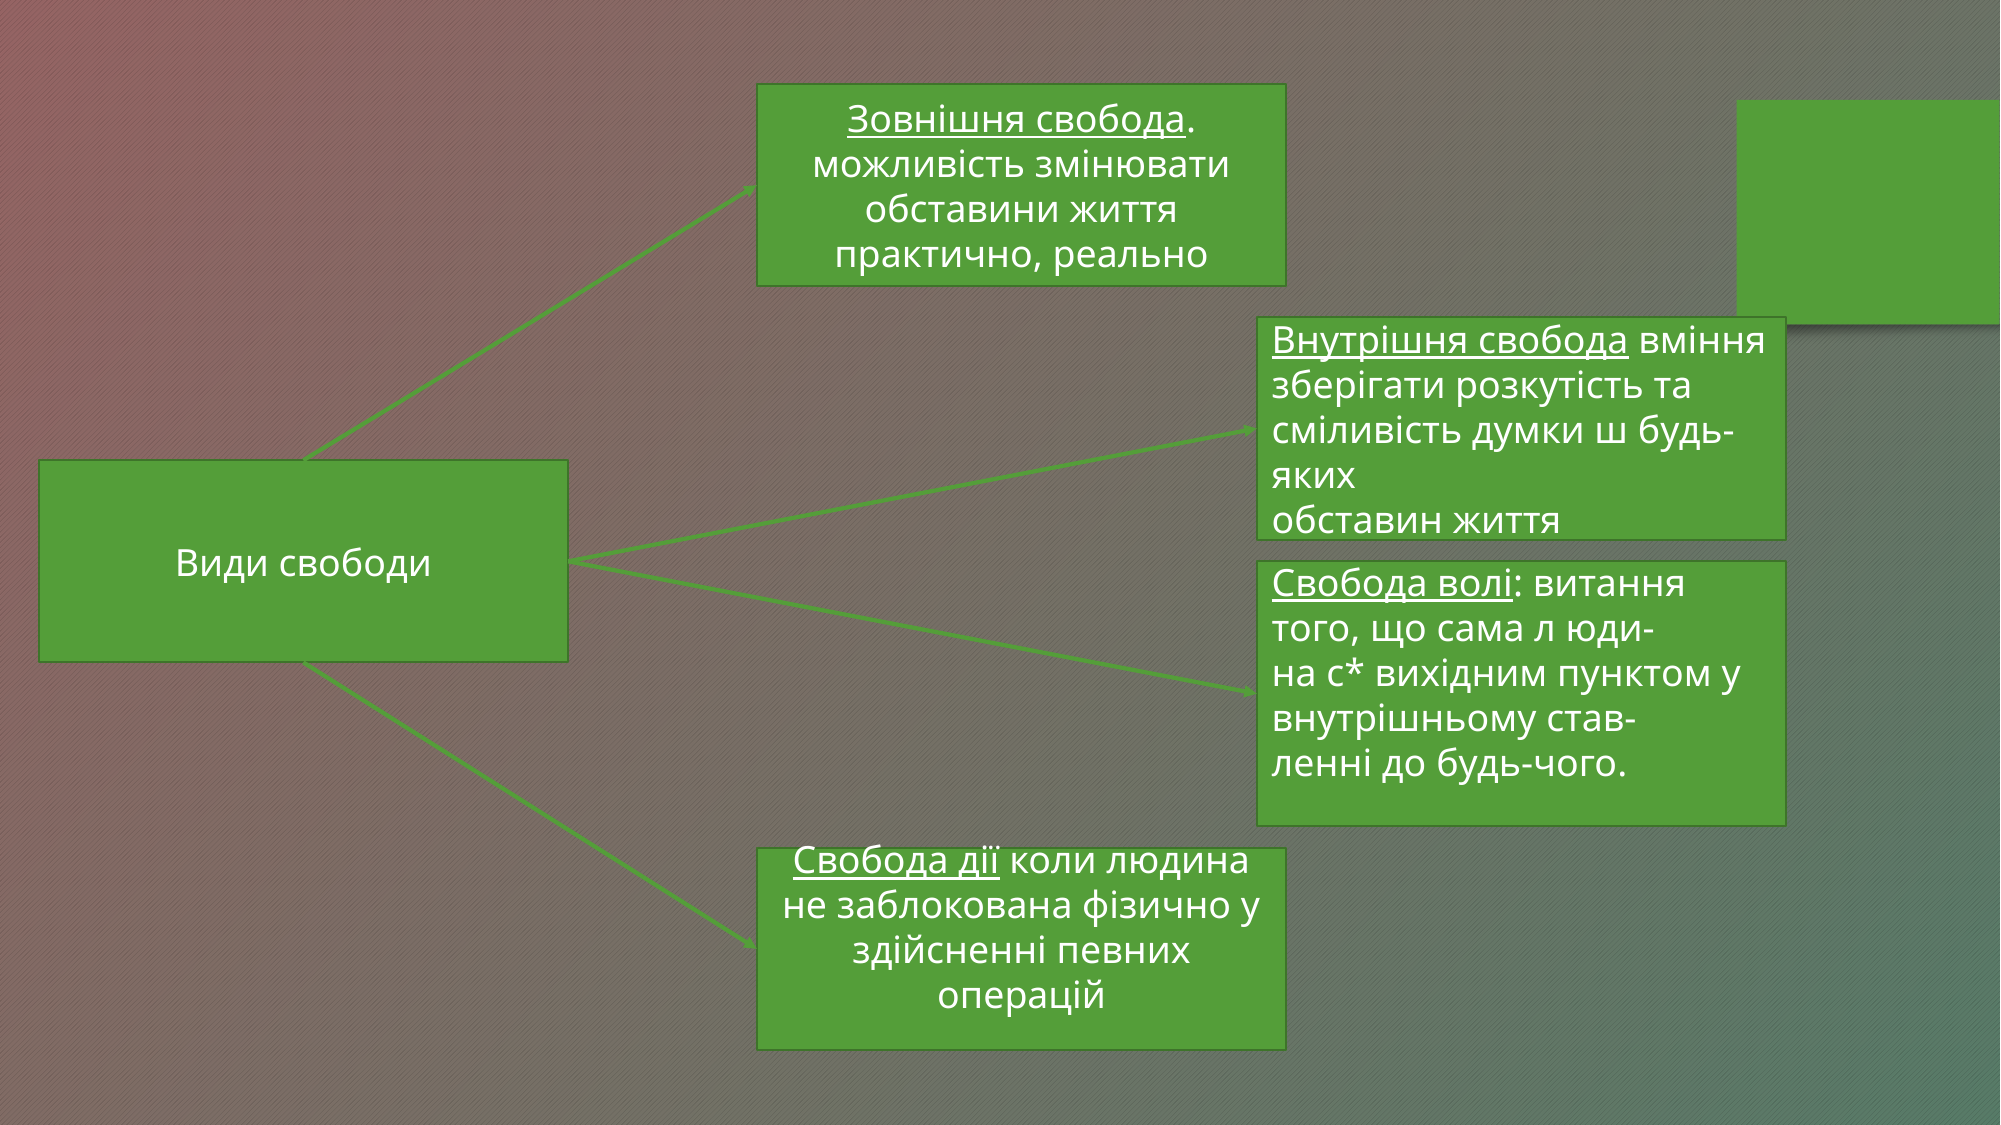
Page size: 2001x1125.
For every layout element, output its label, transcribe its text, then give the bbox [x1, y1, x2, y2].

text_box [303, 184, 757, 461]
text_box Види свободи [38, 459, 567, 663]
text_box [567, 561, 1258, 694]
text_box Свобода дії коли людина не заблокована фізично у здійсненні певних операцій [756, 847, 1287, 1051]
text_box Свобода волі: витання того, що сама л юди- на с* вихідним пунктом у внутрішньому став- ленні до будь-чого. [1256, 560, 1787, 827]
text_box Внутрішня свобода вміння зберігати розкутість та сміливість думки ш будь-яких обставин життя [1256, 316, 1787, 541]
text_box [567, 428, 1258, 561]
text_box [303, 662, 757, 950]
picture [1787, 325, 2000, 347]
text_box Зовнішня свобода. можливість змінювати обставини життя практично, реально [756, 83, 1287, 287]
